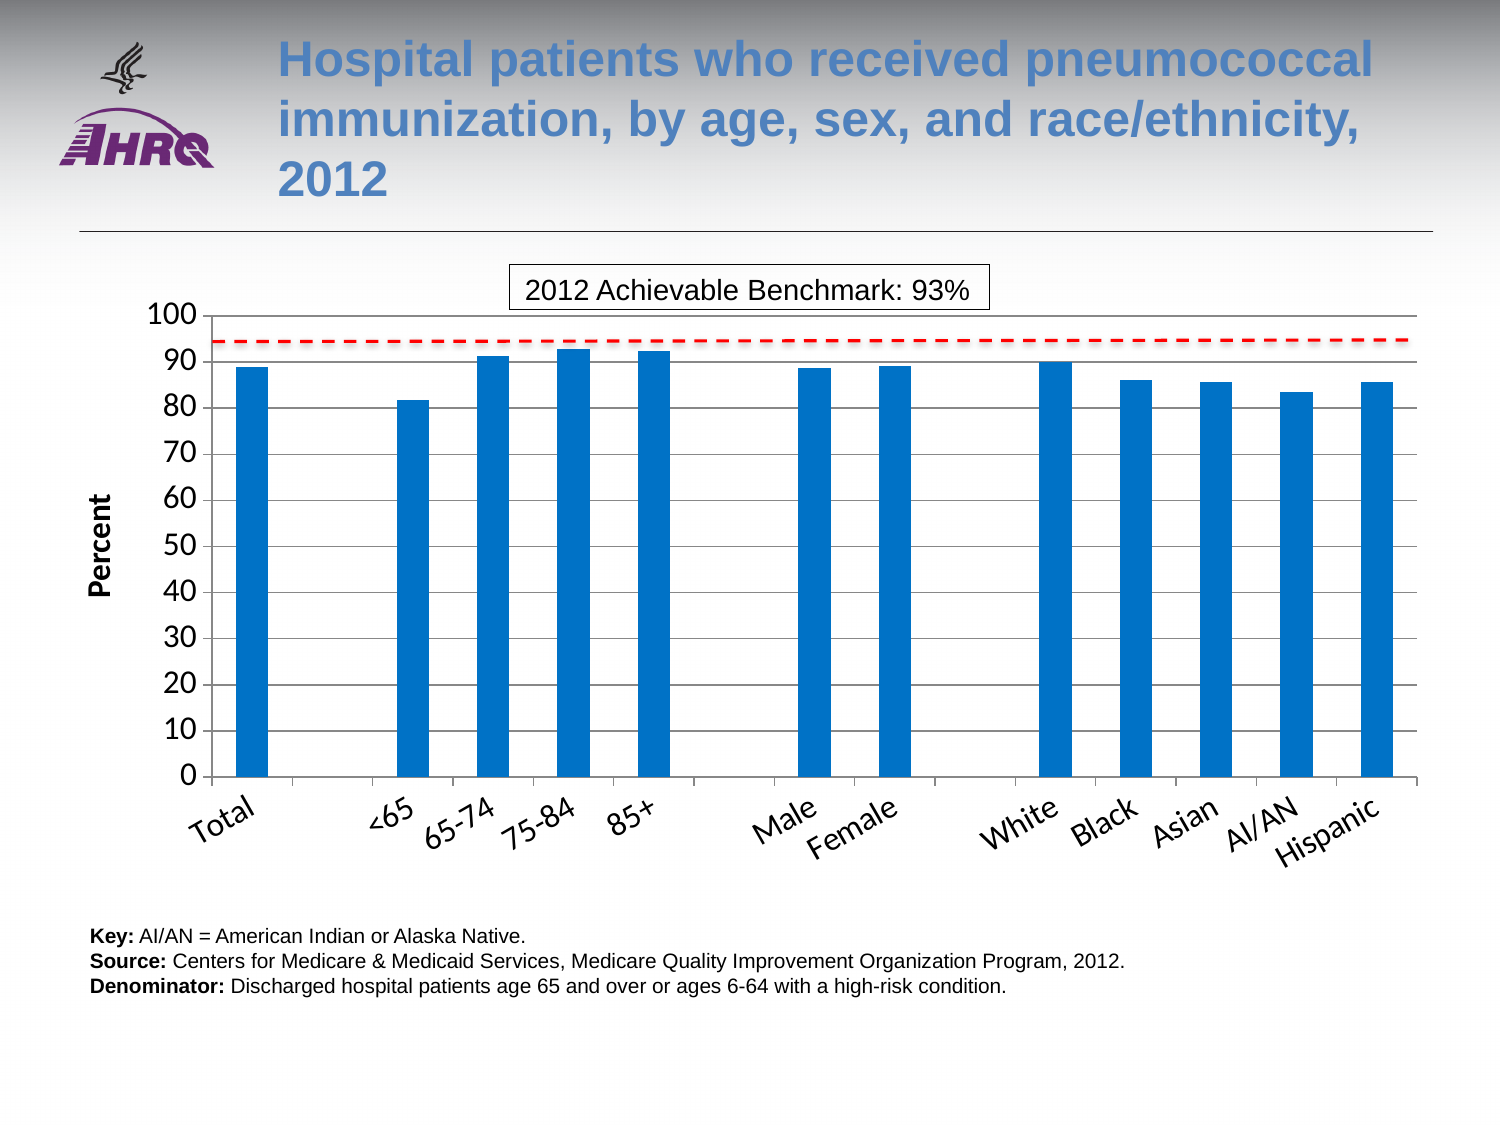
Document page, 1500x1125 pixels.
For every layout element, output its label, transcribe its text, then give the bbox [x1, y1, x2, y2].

title Hospital patients who received pneumococcal immunization, by age, sex, and race/ethnicity, 2012 [262, 45, 1425, 188]
text_box Key: AI/AN = American Indian or Alaska Native. Source: Centers for Medicare & Medicaid Services, Medicare Quality Improvement Organization Program, 2012. Denominator: Discharged hospital patients age 65 and over or ages 6-64 with a high-risk condition. [74, 921, 1425, 1005]
chart [74, 239, 1426, 916]
picture [0, 0, 1500, 1125]
